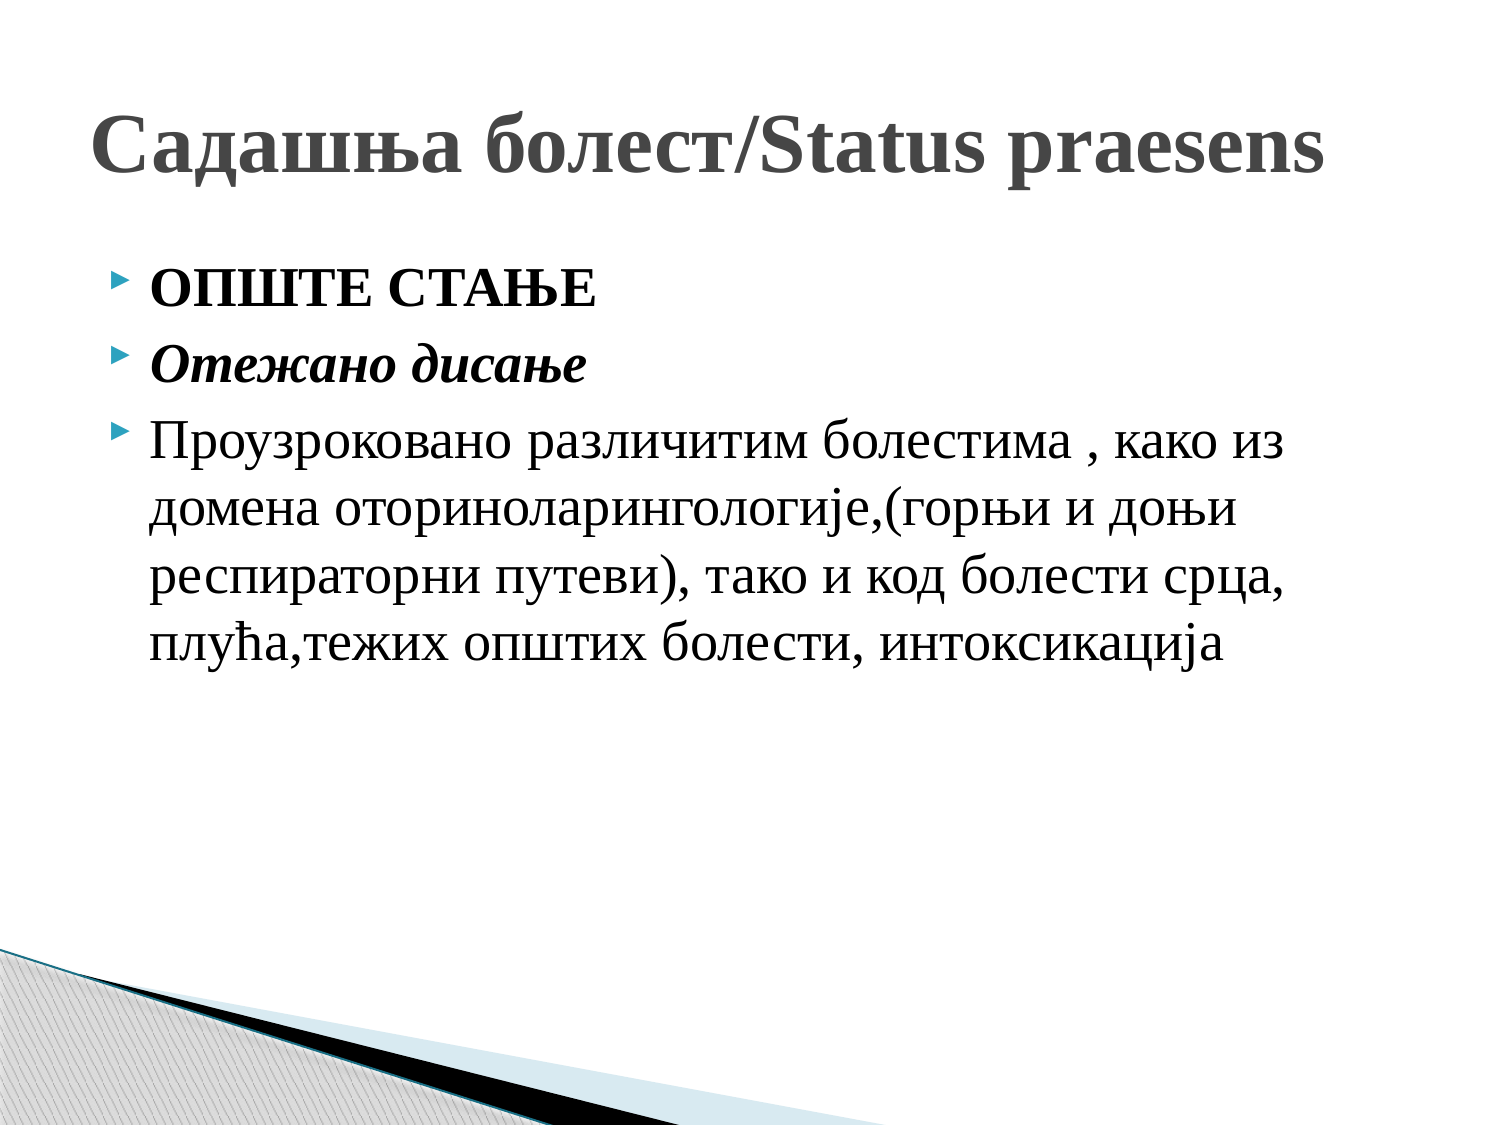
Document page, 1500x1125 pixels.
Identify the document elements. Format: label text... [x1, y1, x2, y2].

title Садашња болест/Status praesens [75, 45, 1425, 233]
list ОПШТЕ СТАЊЕ Отежано дисање Проузроковано различитим болестима , како из домена оториноларингологије,(горњи и доњи респираторни путеви), тако и код болести срца, плућа,тежих општих болести, интоксикација [74, 242, 1426, 986]
